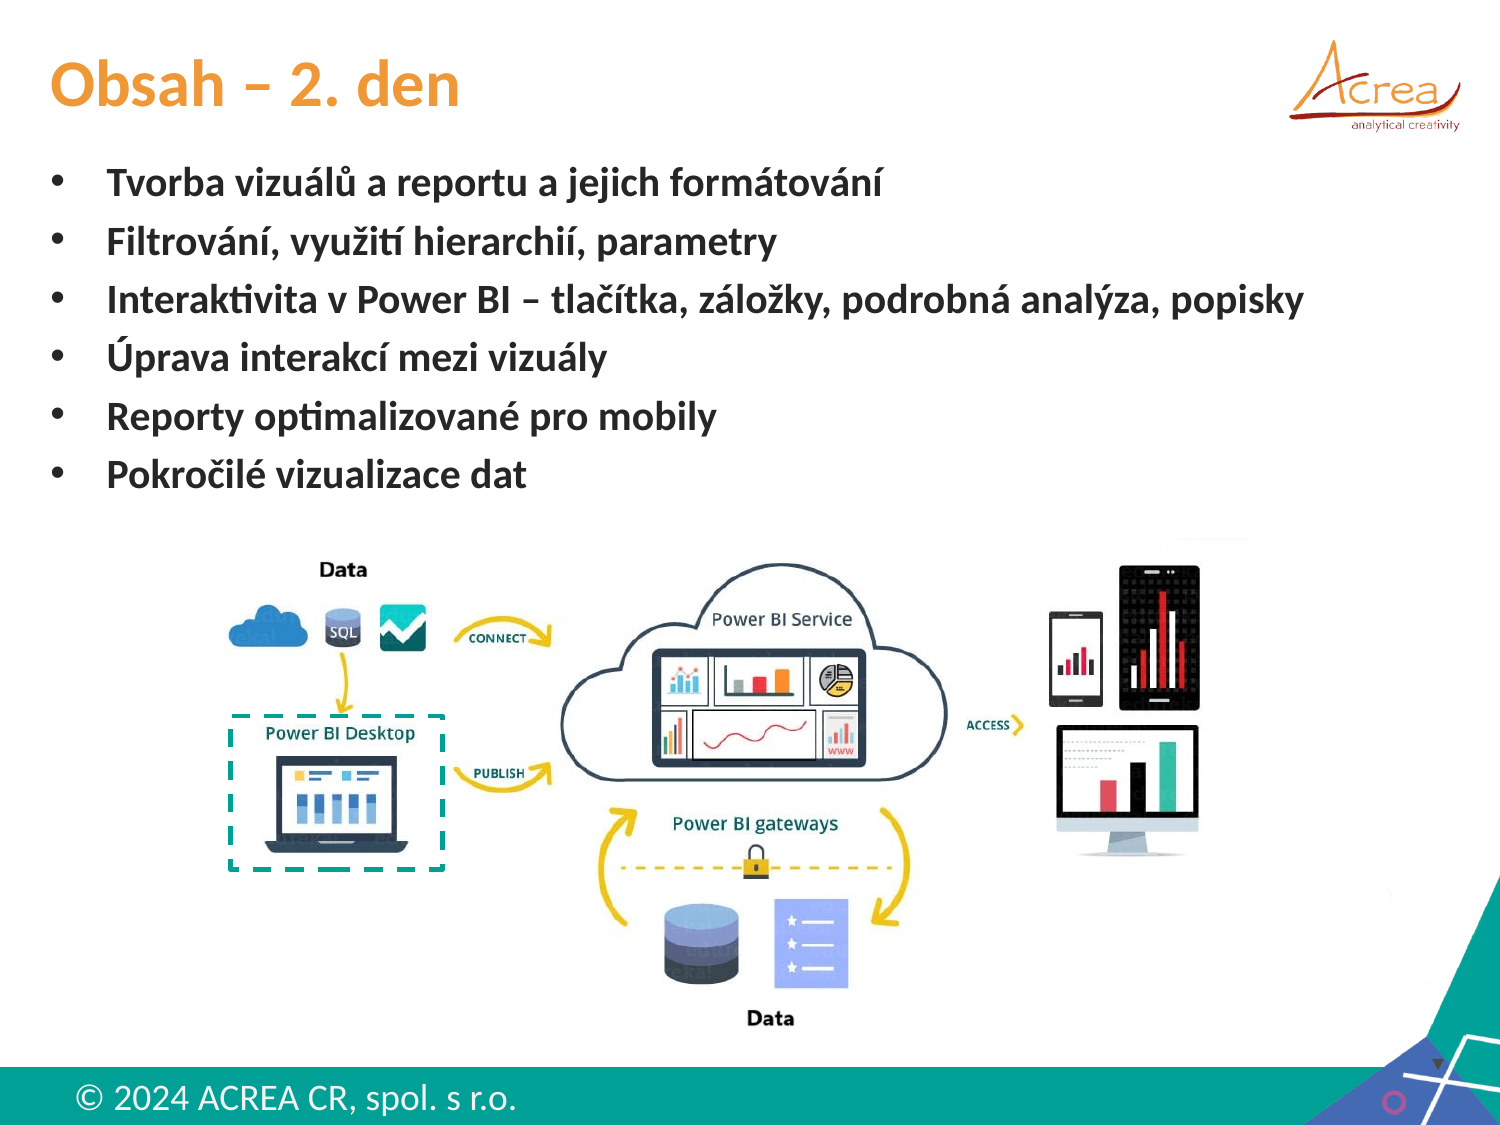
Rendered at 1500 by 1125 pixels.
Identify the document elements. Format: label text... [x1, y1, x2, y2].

picture [194, 537, 1247, 1048]
title Obsah – 2. den [35, 35, 1276, 124]
list Tvorba vizuálů a reportu a jejich formátování Filtrování, využití hierarchií, parametry Interaktivita v Power BI – tlačítka, záložky, podrobná analýza, popisky Úprava interakcí mezi vizuály Reporty optimalizované pro mobily Pokročilé vizualizace dat [35, 147, 1453, 1010]
picture [1249, 10, 1500, 161]
picture [1280, 853, 1500, 1125]
